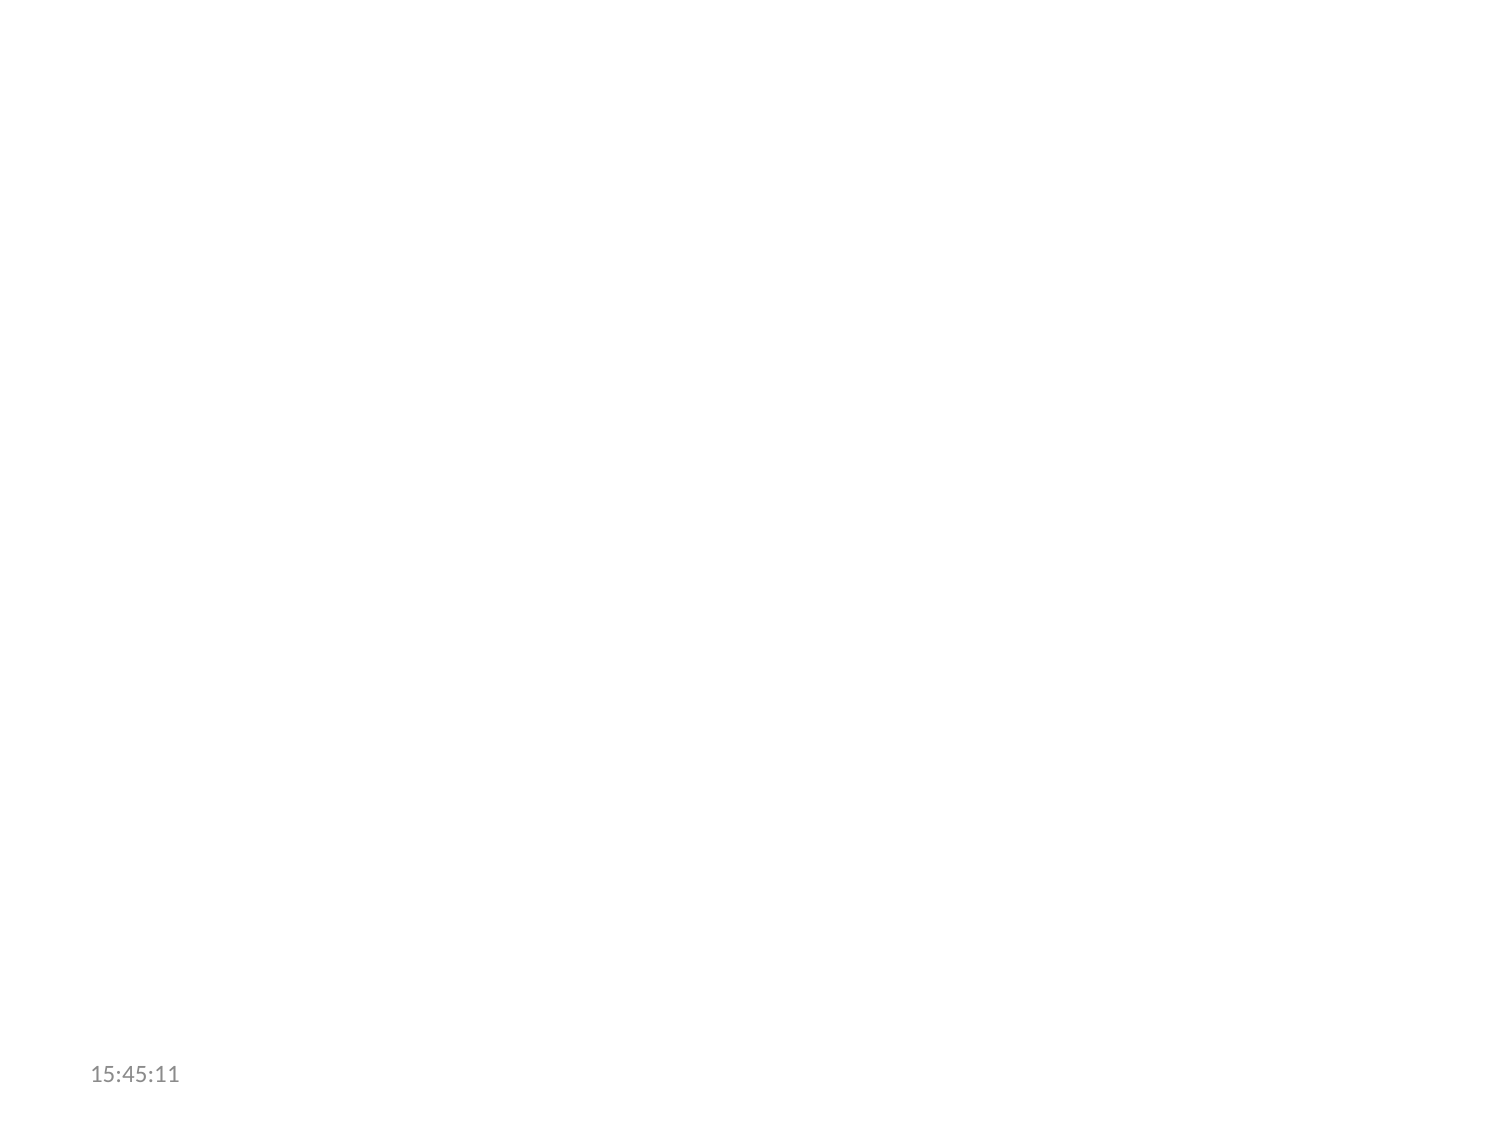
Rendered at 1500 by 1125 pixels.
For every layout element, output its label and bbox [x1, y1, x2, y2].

slide_number [75, 1042, 425, 1103]
